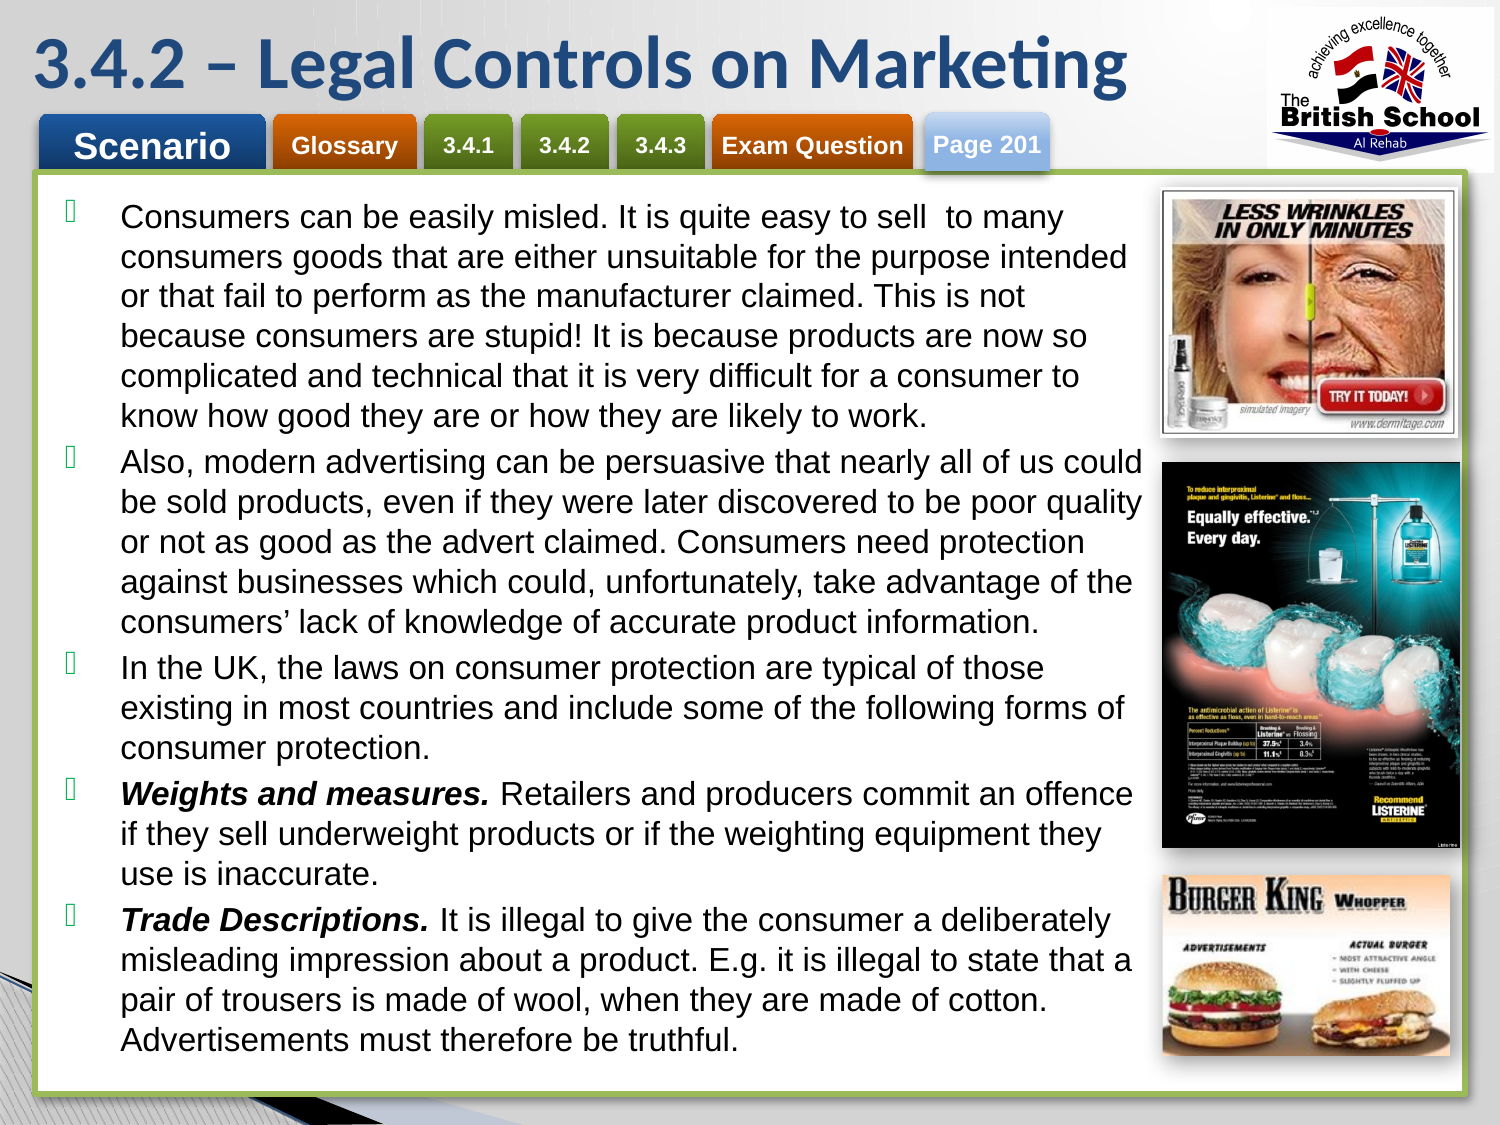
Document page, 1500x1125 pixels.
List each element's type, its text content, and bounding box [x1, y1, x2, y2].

picture [1267, 7, 1495, 173]
picture [281, 1114, 303, 1125]
text_box Page 201 [924, 112, 1051, 172]
picture [1160, 187, 1459, 438]
picture [1162, 462, 1460, 849]
text_box Consumers can be easily misled. It is quite easy to sell to many consumers goods that are either unsuitable for the purpose intended or that fail to perform as the manufacturer claimed. This is not because consumers are stupid! It is because products are now so complicated and technical that it is very difficult for a consumer to know how good they are or how they are likely to work. Also, modern advertising can be persuasive that nearly all of us could be sold products, even if they were later discovered to be poor quality or not as good as the advert claimed. Consumers need protection against businesses which could, unfortunately, take advantage of the consumers’ lack of knowledge of accurate product information. In the UK, the laws on consumer protection are typical of those existing in most countries and include some of the following forms of consumer protection. Weights and measures. Retailers and producers commit an offence if they sell underweight products or if the weighting equipment they use is inaccurate. Trade Descriptions. It is illegal to give the consumer a deliberately misleading impression about a product. E.g. it is illegal to state that a pair of trousers is made of wool, when they are made of cotton. Advertisements must therefore be truthful. [49, 187, 1157, 1066]
title 3.4.2 – Legal Controls on Marketing [17, 7, 1300, 110]
picture [1162, 874, 1451, 1057]
